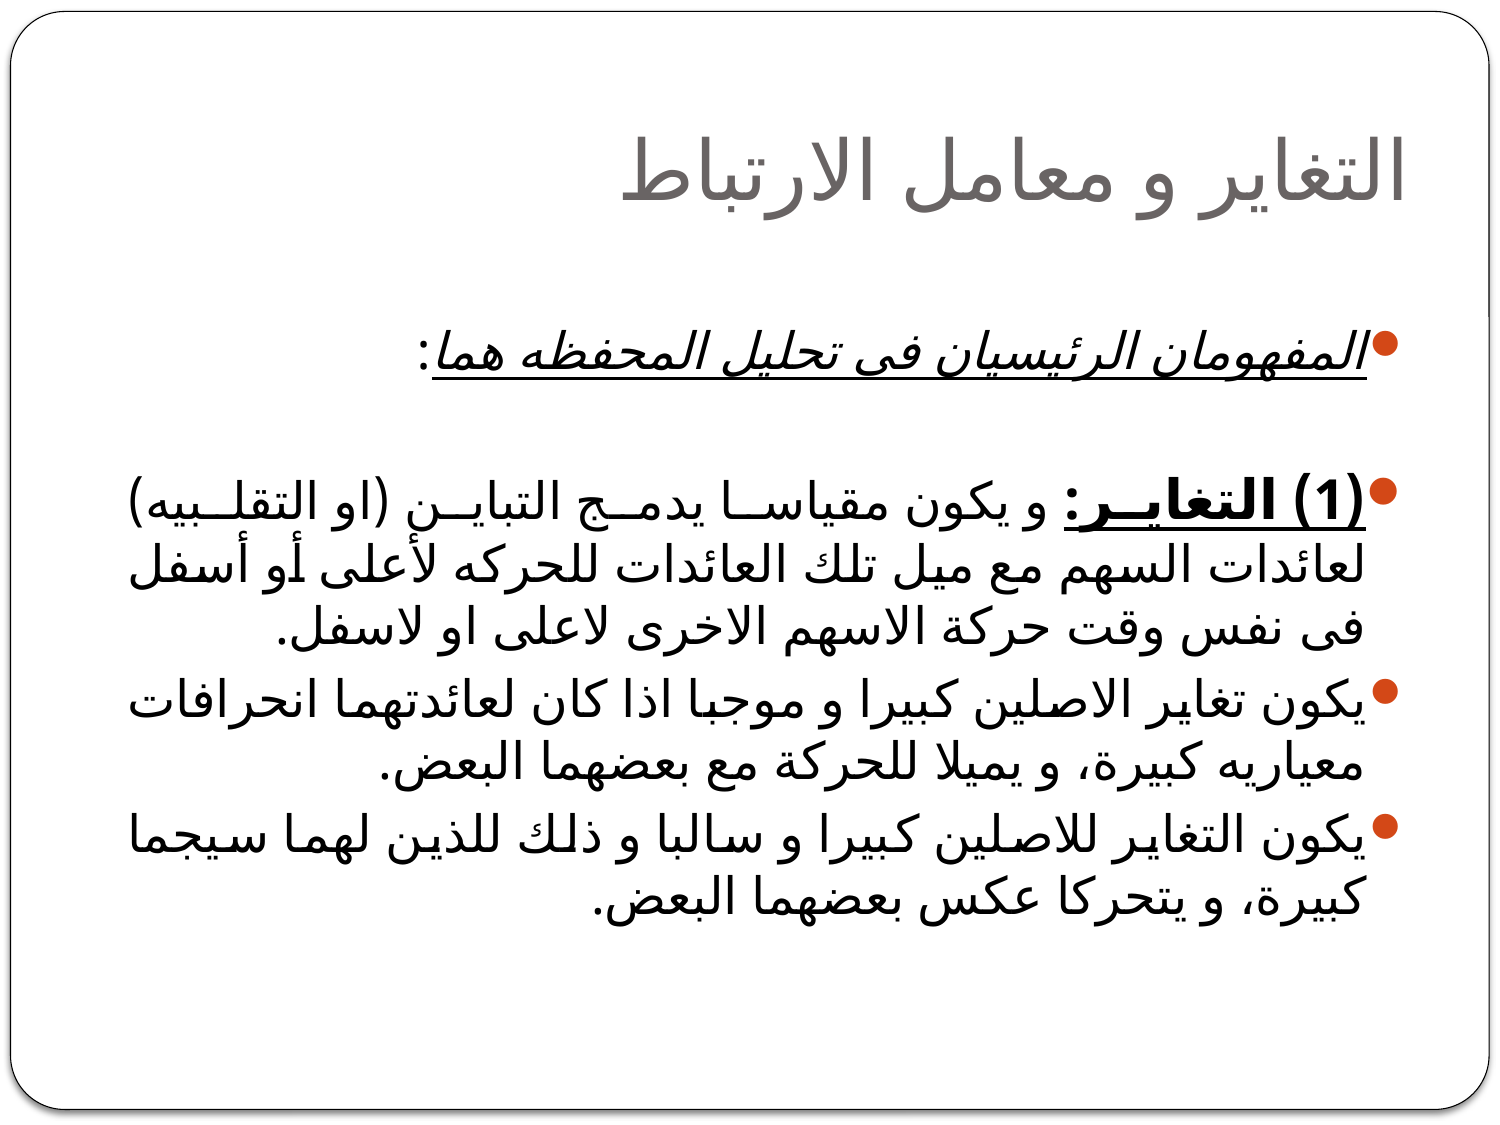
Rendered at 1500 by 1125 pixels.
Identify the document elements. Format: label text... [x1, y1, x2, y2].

list المفهومان الرئيسيان فى تحليل المحفظه هما: (1) التغاير: و يكون مقياسا يدمج التباين (او التقلبيه) لعائدات السهم مع ميل تلك العائدات للحركه لأعلى أو أسفل فى نفس وقت حركة الاسهم الاخرى لاعلى او لاسفل. يكون تغاير الاصلين كبيرا و موجبا اذا كان لعائدتهما انحرافات معياريه كبيرة، و يميلا للحركة مع بعضهما البعض. يكون التغاير للاصلين كبيرا و سالبا و ذلك للذين لهما سيجما كبيرة، و يتحركا عكس بعضهما البعض. [112, 237, 1425, 988]
title التغاير و معامل الارتباط [150, 45, 1425, 233]
